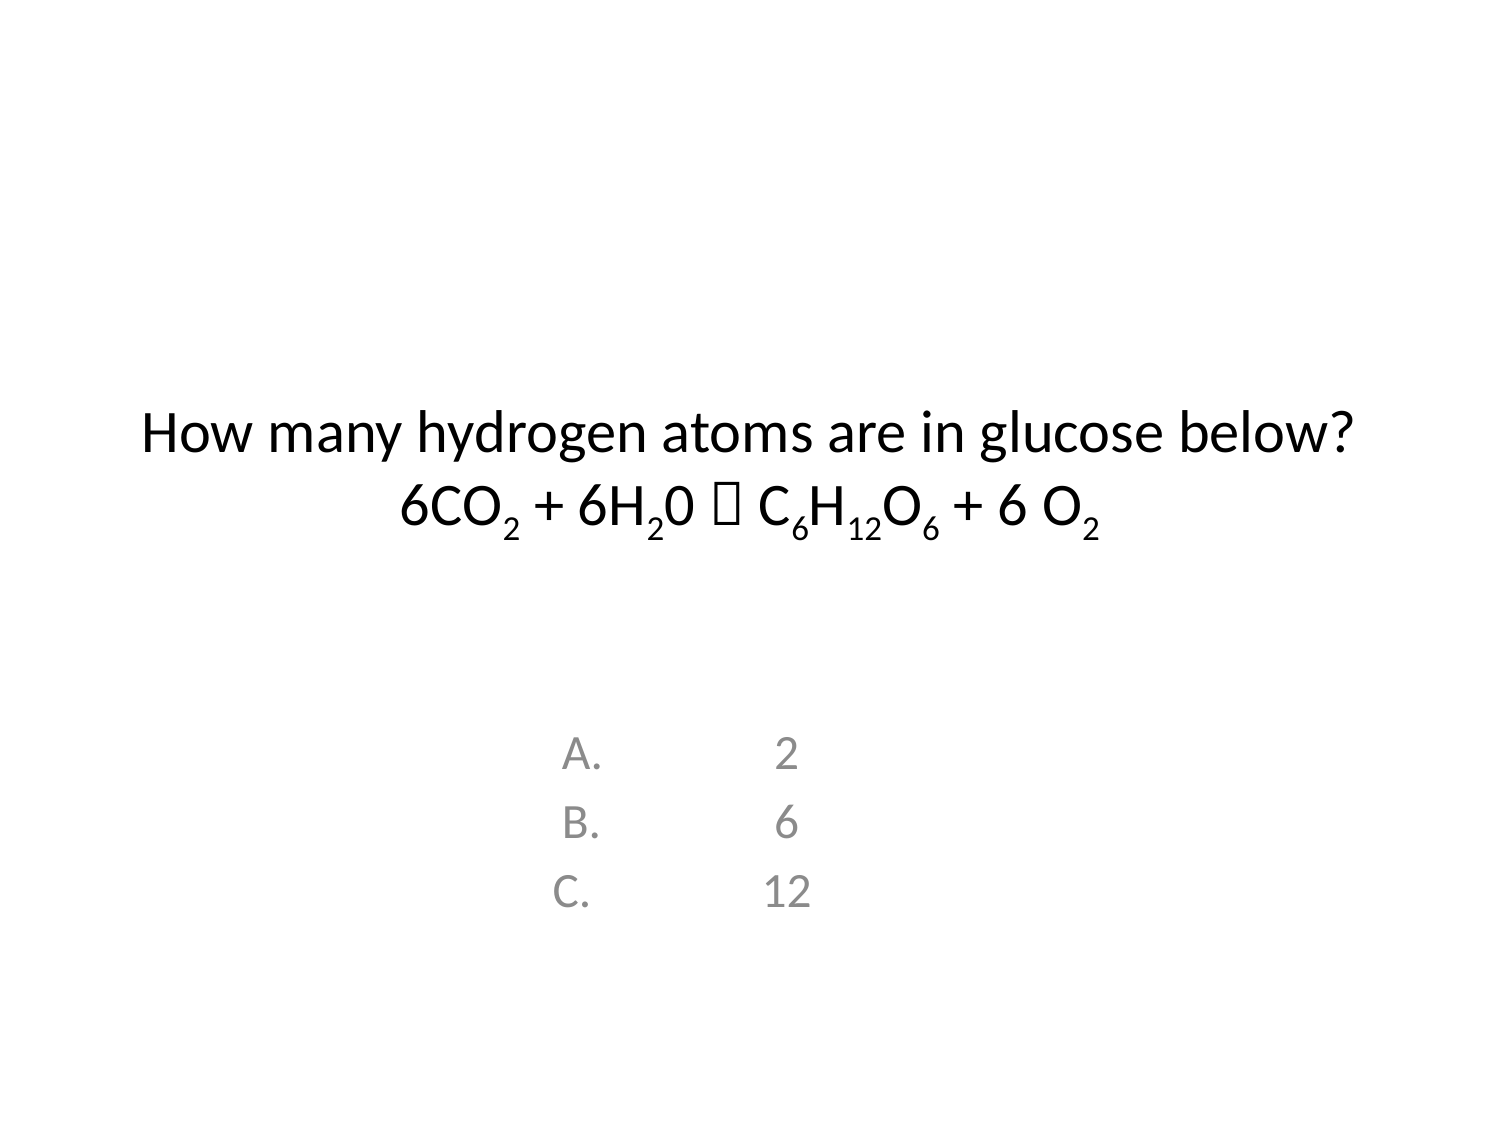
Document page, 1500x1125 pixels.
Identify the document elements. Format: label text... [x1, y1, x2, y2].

subtitle 2 6 12 [225, 712, 1275, 925]
title How many hydrogen atoms are in glucose below? 6CO2 + 6H20  C6H12O6 + 6 O2 [112, 349, 1388, 591]
